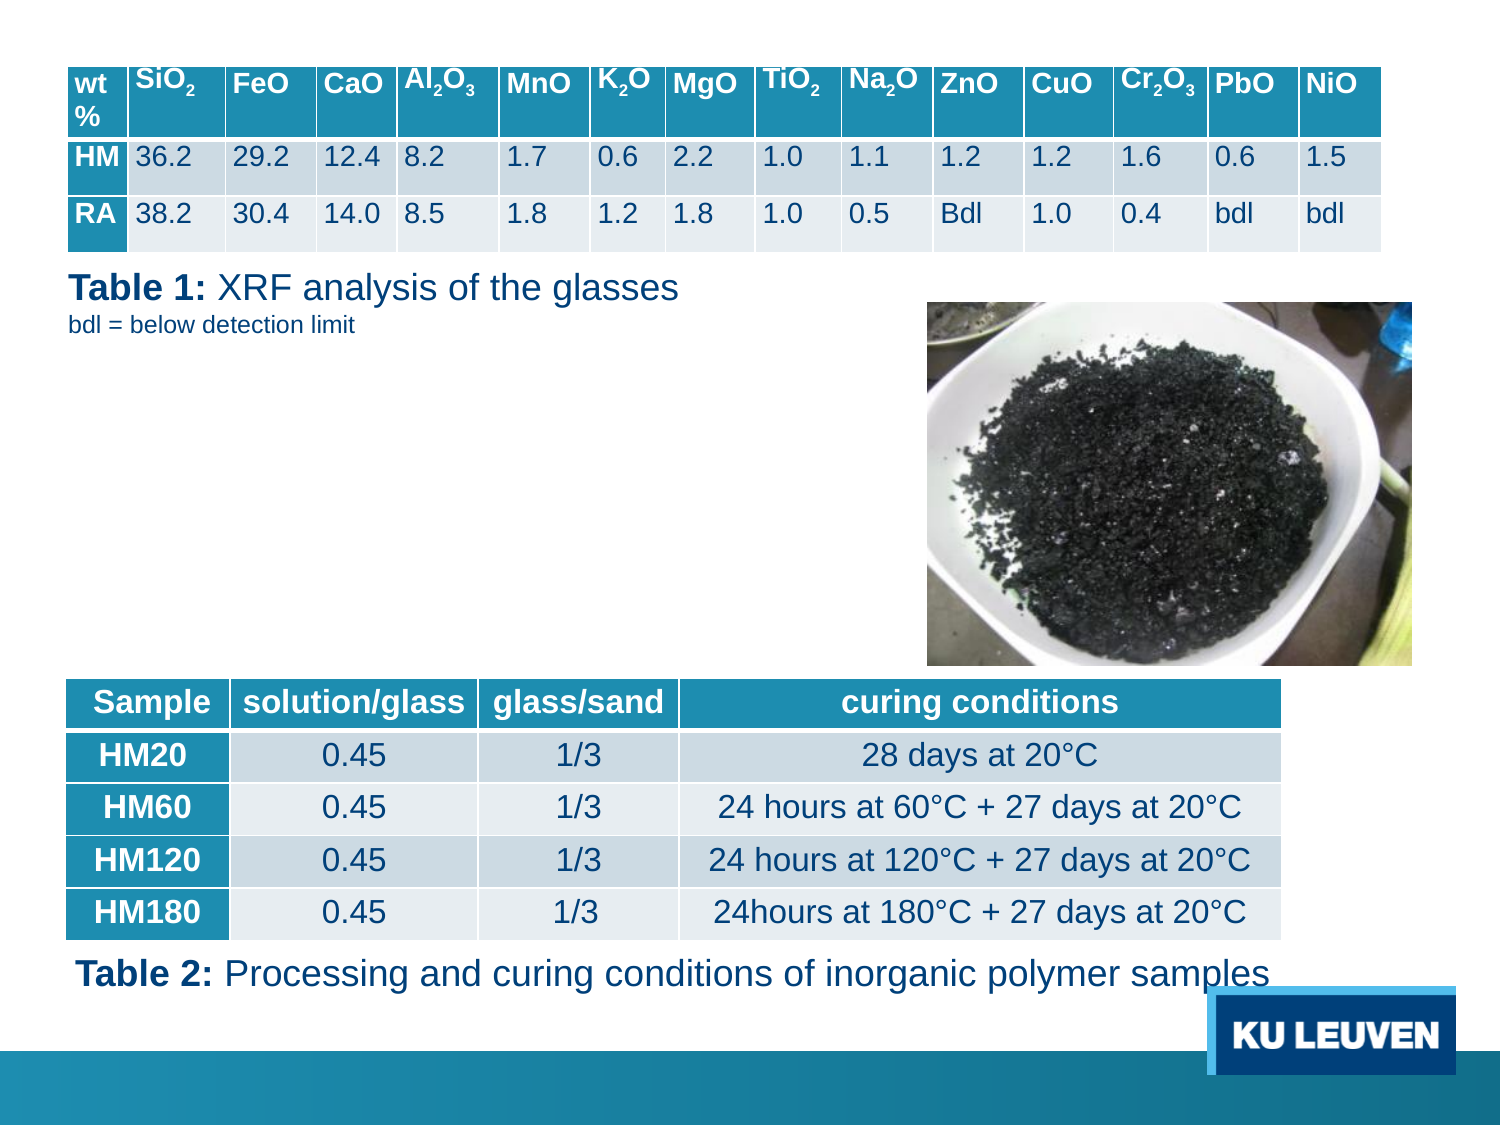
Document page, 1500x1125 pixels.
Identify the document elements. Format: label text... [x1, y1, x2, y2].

picture [1207, 986, 1456, 1075]
table_header CaO [317, 67, 396, 137]
table_header PbO [1209, 67, 1298, 137]
table_cell bdl [1209, 197, 1298, 252]
table_header FeO [226, 67, 316, 137]
table_cell 1/3 [479, 836, 678, 887]
table_header CuO [1025, 67, 1113, 137]
table_cell 24 hours at 120°C + 27 days at 20°C [680, 836, 1281, 887]
table_header Na2O [842, 67, 932, 137]
table_cell 1.2 [1025, 142, 1113, 195]
table_cell bdl [1300, 197, 1381, 252]
text_box Table 1: XRF analysis of the glasses bdl = below detection limit [53, 255, 1128, 346]
table_cell 8.2 [398, 142, 498, 195]
table_header K2O [591, 67, 665, 137]
table_cell 24hours at 180°C + 27 days at 20°C [680, 889, 1281, 940]
table_cell 36.2 [129, 142, 225, 195]
table_cell 1.2 [591, 197, 665, 252]
table_header glass/sand [479, 679, 678, 728]
table_cell 1.5 [1300, 142, 1381, 195]
table_cell 28 days at 20°C [680, 733, 1281, 782]
table_cell 1.0 [756, 197, 841, 252]
table_cell 24 hours at 60°C + 27 days at 20°C [680, 784, 1281, 835]
picture [926, 302, 1412, 667]
table_header Al2O3 [398, 67, 498, 137]
text_box Table 2: Processing and curing conditions of inorganic polymer samples [60, 941, 1286, 1047]
table_cell 1.0 [1025, 197, 1113, 252]
table_cell HM120 [66, 836, 229, 887]
table_cell 0.6 [591, 142, 665, 195]
table_cell HM180 [66, 889, 229, 940]
table_header curing conditions [680, 679, 1281, 728]
table_header solution/glass [231, 679, 477, 728]
table_header MgO [666, 67, 754, 137]
table_header MnO [500, 67, 589, 137]
table_cell 0.45 [231, 784, 477, 835]
table_cell 1.0 [756, 142, 841, 195]
table_cell 0.6 [1209, 142, 1298, 195]
table_cell 1/3 [479, 733, 678, 782]
table_cell 2.2 [666, 142, 754, 195]
table_header TiO2 [756, 67, 841, 137]
table_cell 0.4 [1114, 197, 1207, 252]
table_cell 12.4 [317, 142, 396, 195]
table_cell 1.6 [1114, 142, 1207, 195]
table_cell 0.45 [231, 836, 477, 887]
table_cell 1/3 [479, 784, 678, 835]
table_header ZnO [934, 67, 1023, 137]
table_header Sample [66, 679, 229, 728]
table_cell 30.4 [226, 197, 316, 252]
table_cell 1.8 [500, 197, 589, 252]
table_cell 0.45 [231, 889, 477, 940]
table_cell 29.2 [226, 142, 316, 195]
table_cell 38.2 [129, 197, 225, 252]
table_cell 14.0 [317, 197, 396, 252]
table_cell 1.8 [666, 197, 754, 252]
table_header SiO2 [129, 67, 225, 137]
table_cell Bdl [934, 197, 1023, 252]
table_cell 8.5 [398, 197, 498, 252]
table_header Cr2O3 [1114, 67, 1207, 137]
table_cell 1/3 [479, 889, 678, 940]
table_cell 0.5 [842, 197, 932, 252]
table_cell 1.2 [934, 142, 1023, 195]
table_cell HM [68, 142, 127, 195]
table_cell 1.1 [842, 142, 932, 195]
table_cell HM20 [66, 733, 229, 782]
table_cell 0.45 [231, 733, 477, 782]
table_header wt% [68, 67, 127, 137]
table_cell RA [68, 197, 127, 252]
table_cell 1.7 [500, 142, 589, 195]
table_header NiO [1300, 67, 1381, 137]
table_cell HM60 [66, 784, 229, 835]
